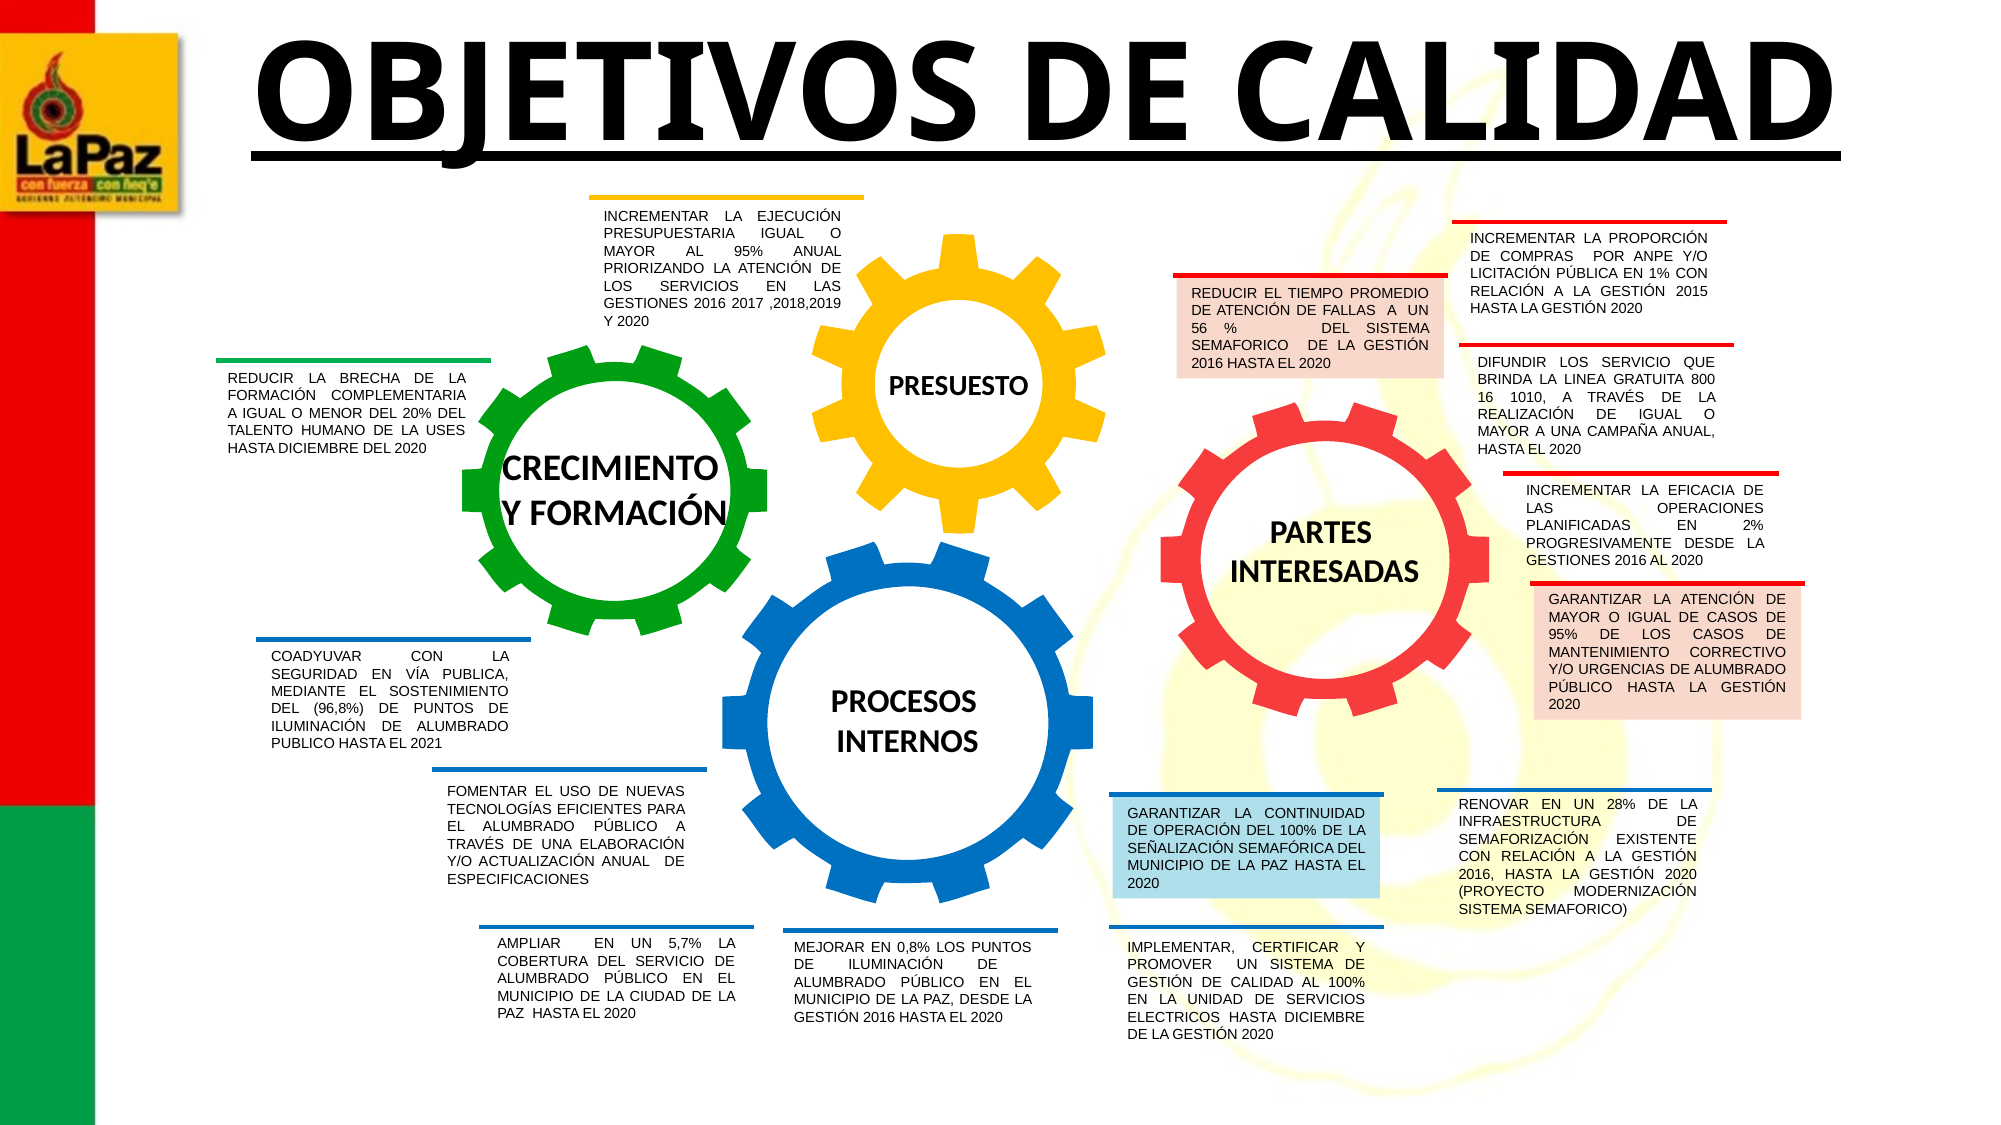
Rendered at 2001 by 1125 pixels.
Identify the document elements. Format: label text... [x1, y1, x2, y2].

text_box MEJORAR EN 0,8% LOS PUNTOS DE ILUMINACIÓN DE ALUMBRADO PÚBLICO EN EL MUNICIPIO DE LA PAZ, DESDE LA GESTIÓN 2016 HASTA EL 2020 [779, 930, 1047, 1033]
text_box COADYUVAR CON LA SEGURIDAD EN VÍA PUBLICA, MEDIANTE EL SOSTENIMIENTO DEL (96,8%) DE PUNTOS DE ILUMINACIÓN DE ALUMBRADO PUBLICO HASTA EL 2021 [256, 642, 524, 760]
text_box PARTES INTERESADAS [1160, 402, 1490, 717]
text_box INCREMENTAR LA EFICACIA DE LAS OPERACIONES PLANIFICADAS EN 2% PROGRESIVAMENTE DESDE LA GESTIONES 2016 AL 2020 [1511, 476, 1779, 576]
title OBJETIVOS DE CALIDAD [231, 29, 1861, 163]
text_box IMPLEMENTAR, CERTIFICAR Y PROMOVER UN SISTEMA DE GESTIÓN DE CALIDAD AL 100% EN LA UNIDAD DE SERVICIOS ELECTRICOS HASTA DICIEMBRE DE LA GESTIÓN 2020 [1112, 930, 1380, 1050]
text_box PROCESOS INTERNOS [722, 541, 1093, 904]
text_box INCREMENTAR LA PROPORCIÓN DE COMPRAS POR ANPE Y/O LICITACIÓN PÚBLICA EN 1% CON RELACIÓN A LA GESTIÓN 2015 HASTA LA GESTIÓN 2020 [1455, 224, 1723, 325]
text_box REDUCIR EL TIEMPO PROMEDIO DE ATENCIÓN DE FALLAS A UN 56 % DEL SISTEMA SEMAFORICO DE LA GESTIÓN 2016 HASTA EL 2020 [1176, 278, 1444, 379]
text_box DIFUNDIR LOS SERVICIO QUE BRINDA LA LINEA GRATUITA 800 16 1010, A TRAVÉS DE LA REALIZACIÓN DE IGUAL O MAYOR A UNA CAMPAÑA ANUAL, HASTA EL 2020 [1462, 347, 1731, 465]
picture [0, 0, 2001, 1125]
text_box INCREMENTAR LA EJECUCIÓN PRESUPUESTARIA IGUAL O MAYOR AL 95% ANUAL PRIORIZANDO LA ATENCIÓN DE LOS SERVICIOS EN LAS GESTIONES 2016 2017 ,2018,2019 Y 2020 [588, 199, 856, 337]
text_box REDUCIR LA BRECHA DE LA FORMACIÓN COMPLEMENTARIA A IGUAL O MENOR DEL 20% DEL TALENTO HUMANO DE LA USES HASTA DICIEMBRE DEL 2020 [212, 361, 481, 464]
text_box GARANTIZAR LA CONTINUIDAD DE OPERACIÓN DEL 100% DE LA SEÑALIZACIÓN SEMAFÓRICA DEL MUNICIPIO DE LA PAZ HASTA EL 2020 [1112, 797, 1380, 899]
text_box FOMENTAR EL USO DE NUEVAS TECNOLOGÍAS EFICIENTES PARA EL ALUMBRADO PÚBLICO A TRAVÉS DE UNA ELABORACIÓN Y/O ACTUALIZACIÓN ANUAL DE ESPECIFICACIONES [432, 774, 700, 895]
text_box RENOVAR EN UN 28% DE LA INFRAESTRUCTURA DE SEMAFORIZACIÓN EXISTENTE CON RELACIÓN A LA GESTIÓN 2016, HASTA LA GESTIÓN 2020 (PROYECTO MODERNIZACIÓN SISTEMA SEMAFORICO) [1443, 792, 1712, 925]
text_box AMPLIAR EN UN 5,7% LA COBERTURA DEL SERVICIO DE ALUMBRADO PÚBLICO EN EL MUNICIPIO DE LA CIUDAD DE LA PAZ HASTA EL 2020 [482, 929, 750, 1029]
text_box CRECIMIENTO Y FORMACIÓN [462, 345, 768, 636]
text_box GARANTIZAR LA ATENCIÓN DE MAYOR O IGUAL DE CASOS DE 95% DE LOS CASOS DE MANTENIMIENTO CORRECTIVO Y/O URGENCIAS DE ALUMBRADO PÚBLICO HASTA LA GESTIÓN 2020 [1533, 586, 1802, 720]
text_box PRESUESTO [810, 233, 1107, 535]
